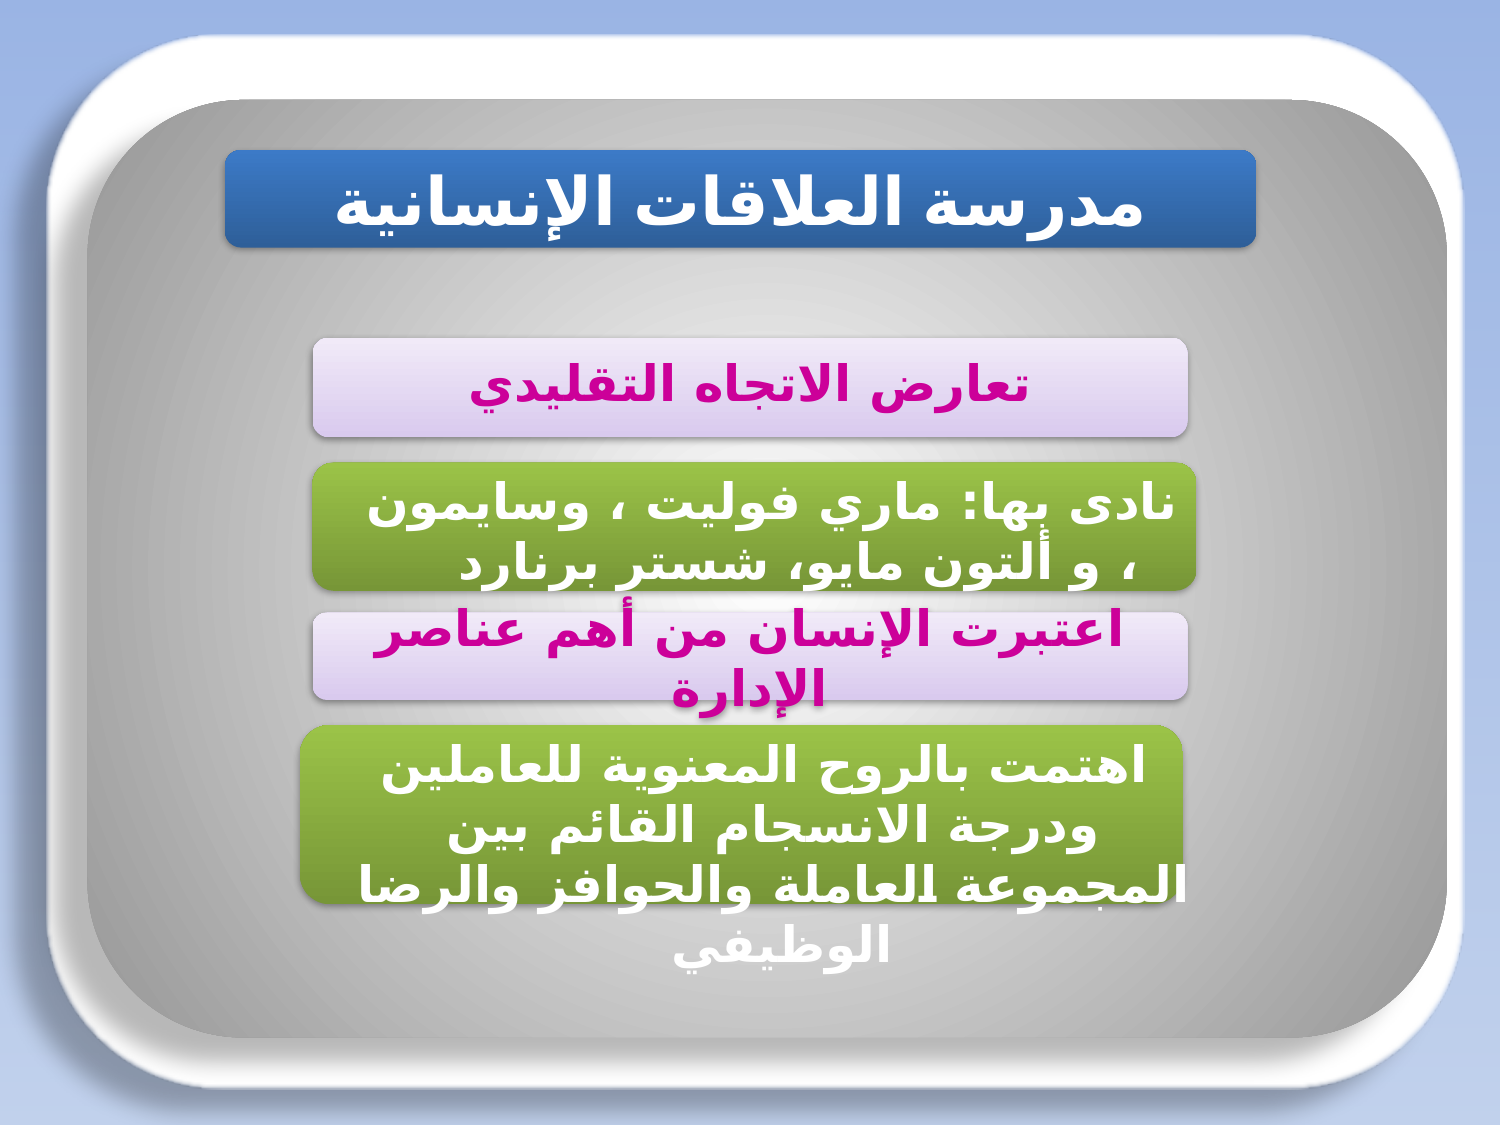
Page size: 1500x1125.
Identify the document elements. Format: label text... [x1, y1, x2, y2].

text_box [0, 0, 1500, 1125]
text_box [312, 462, 1251, 599]
text_box اعتبرت الإنسان من أهم عناصر الإدارة [311, 611, 1189, 701]
text_box تعارض الاتجاه التقليدي [311, 336, 1189, 439]
text_box مدرسة العلاقات الإنسانية [224, 149, 1257, 248]
text_box [48, 34, 1468, 1089]
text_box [299, 724, 1213, 923]
text_box [85, 97, 1450, 1040]
